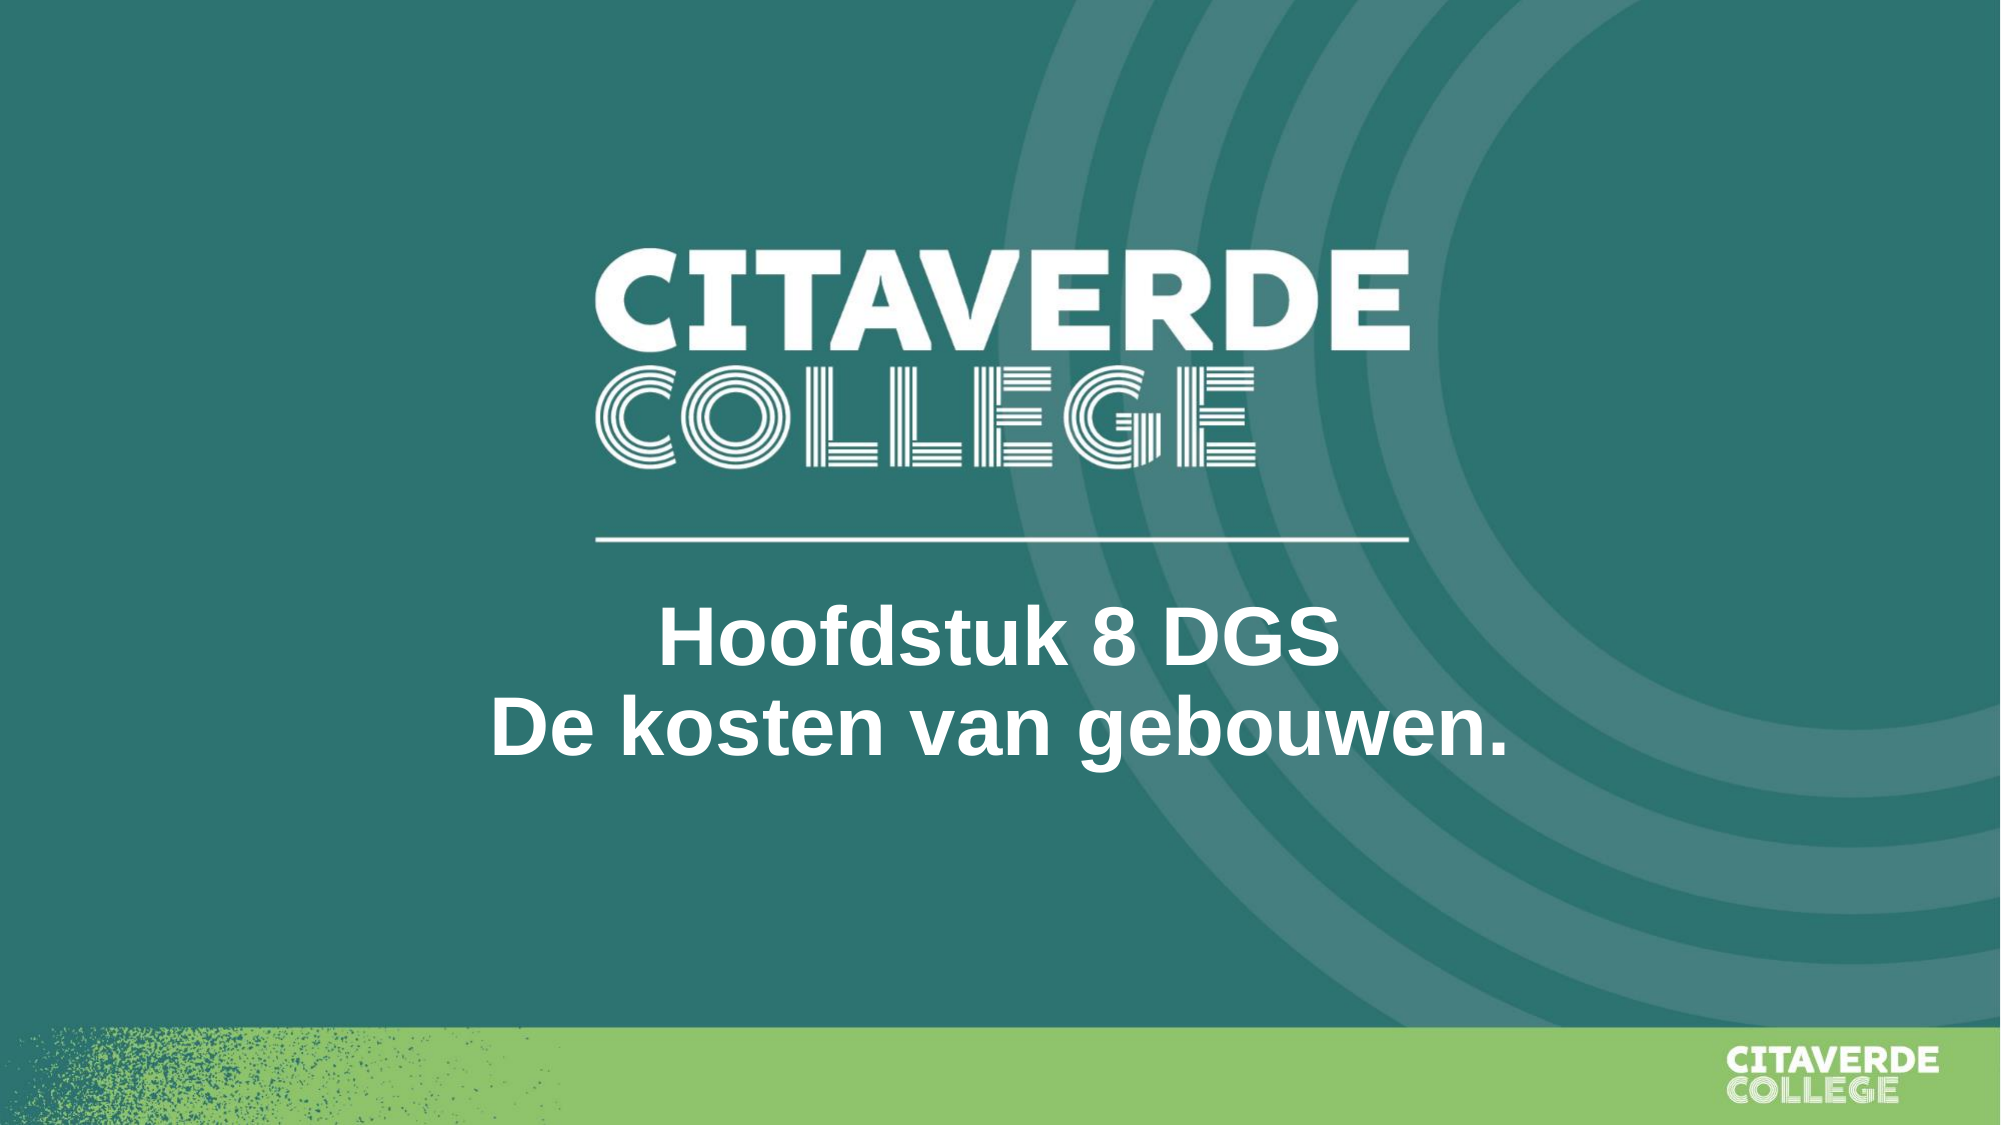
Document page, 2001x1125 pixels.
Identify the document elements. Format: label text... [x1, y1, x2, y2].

picture [0, 0, 2001, 1125]
list Hoofdstuk 8 DGS De kosten van gebouwen. [187, 601, 1813, 713]
